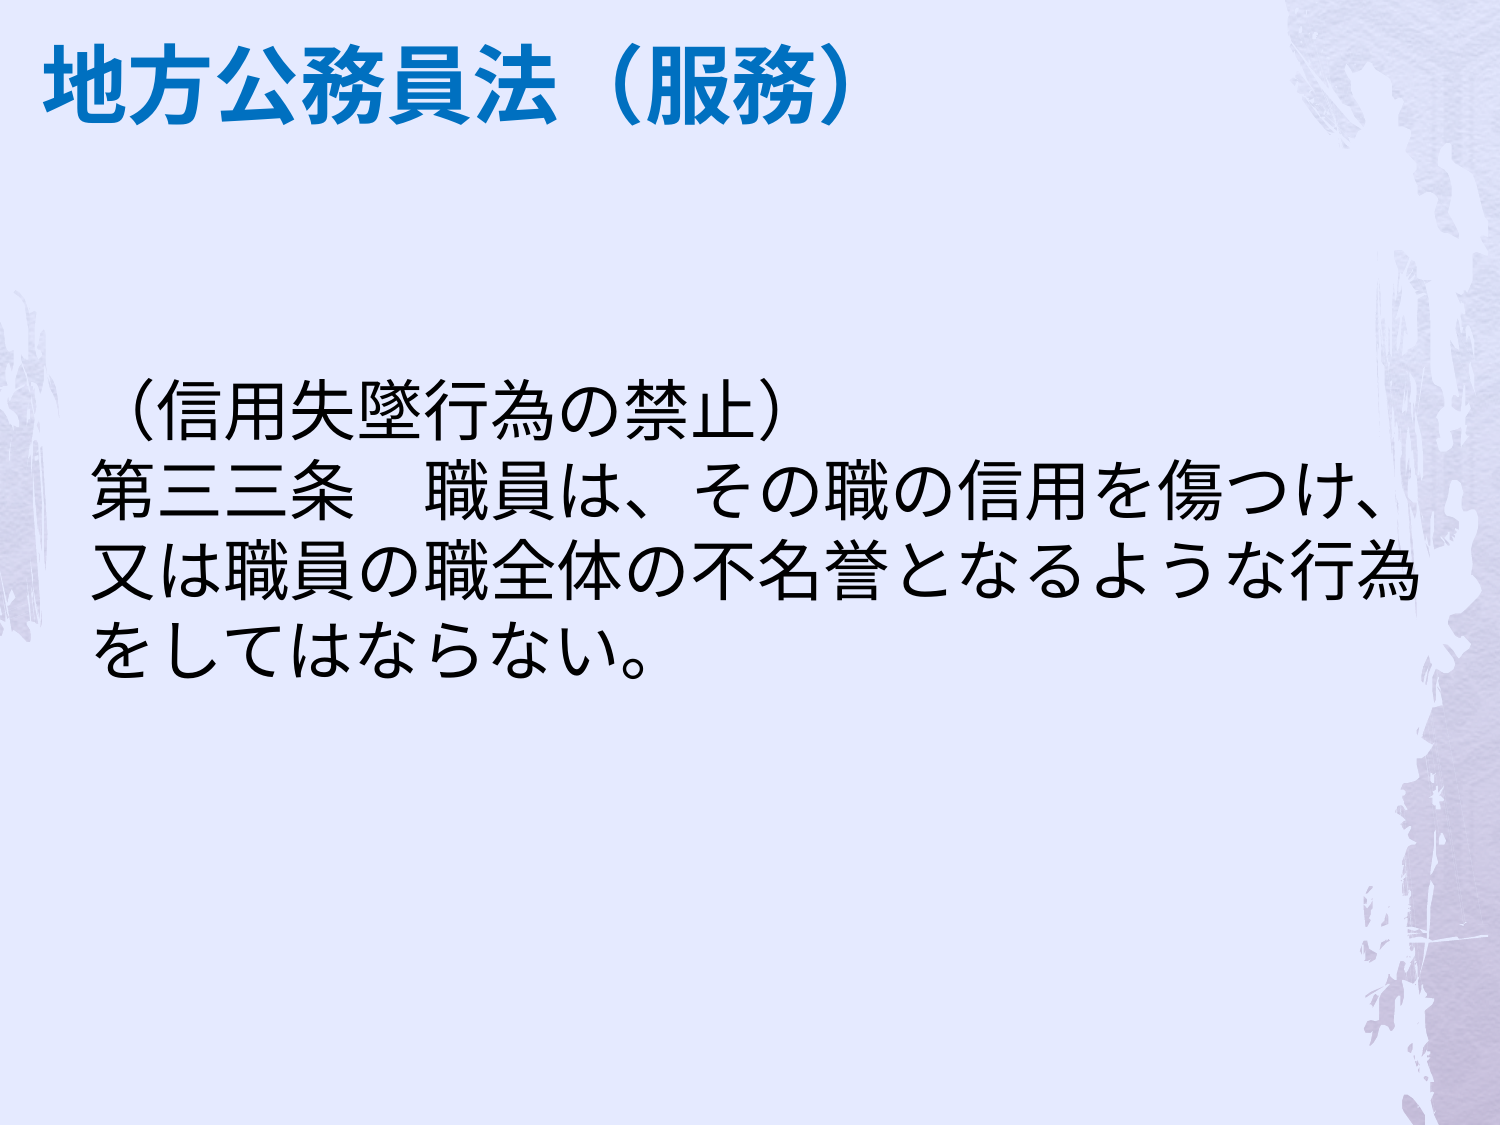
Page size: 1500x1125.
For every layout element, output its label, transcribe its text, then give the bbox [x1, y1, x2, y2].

text_box 地方公務員法（服務） [41, 30, 1392, 135]
text_box （信用失墜行為の禁止） 第三三条 職員は、その職の信用を傷つけ、又は職員の職全体の不名誉となるような行為をしてはならない。 [75, 361, 1447, 697]
